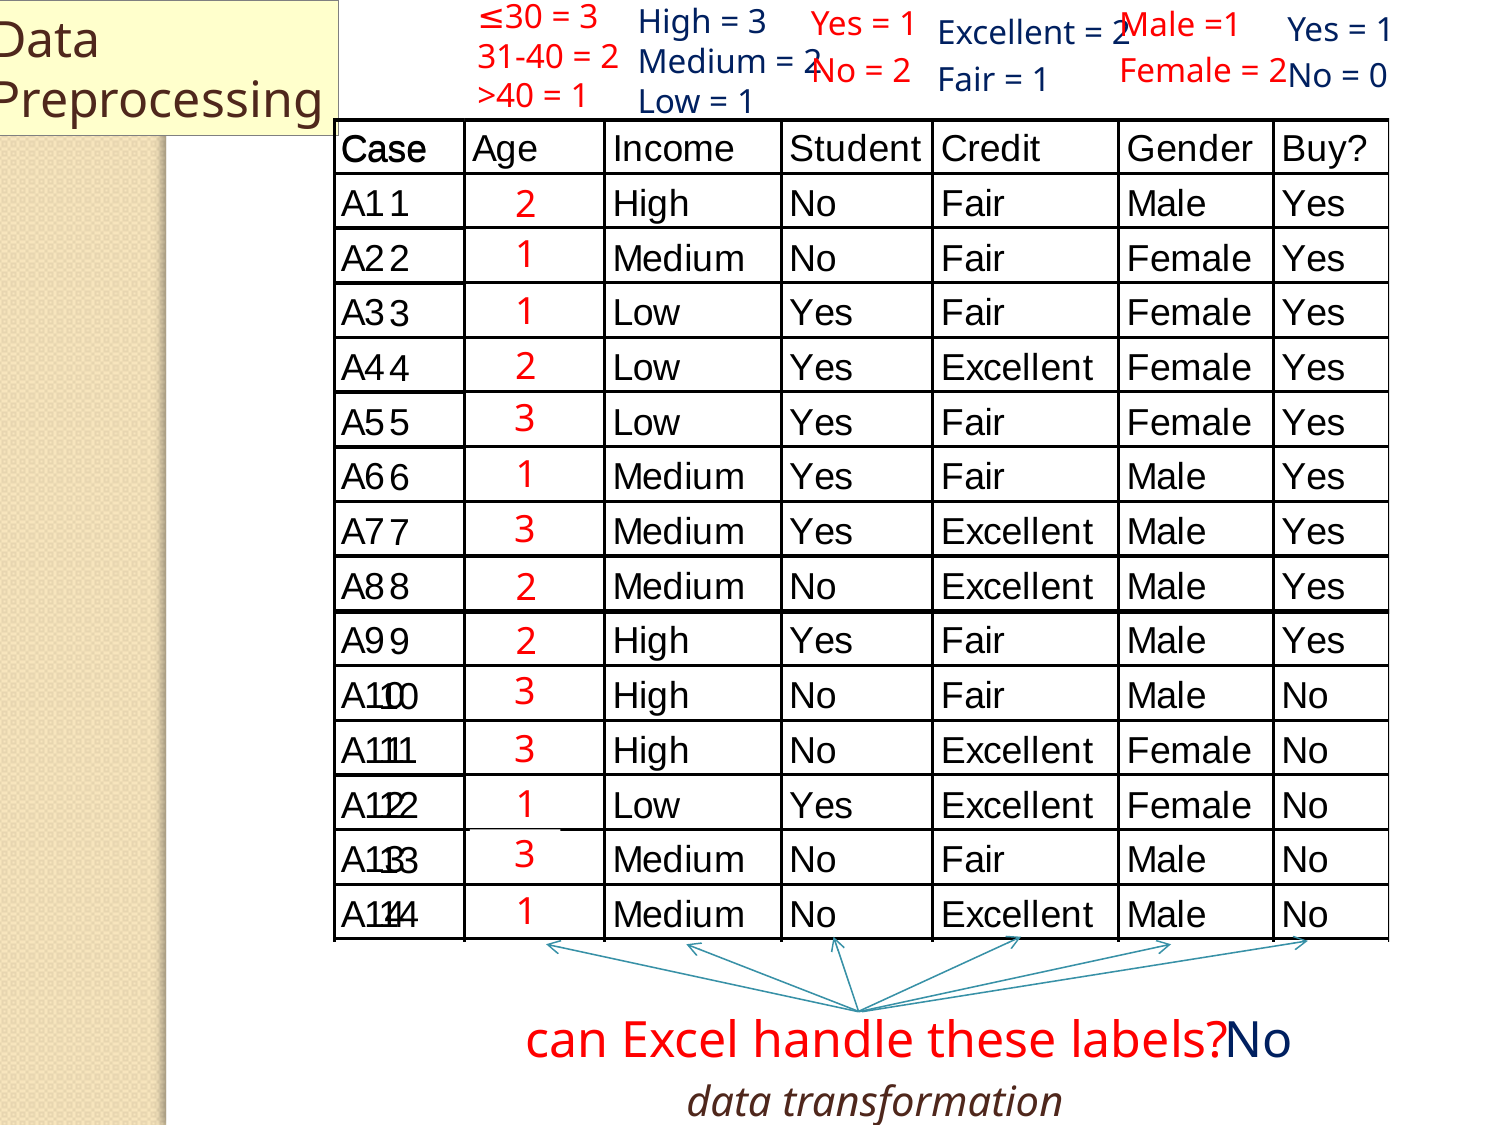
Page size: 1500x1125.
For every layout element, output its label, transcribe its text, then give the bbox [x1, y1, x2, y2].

text_box High = 3 Medium = 2 Low = 1 [637, 0, 888, 115]
text_box Male =1 Female = 2 [1029, 0, 1197, 97]
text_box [686, 944, 826, 1012]
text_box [545, 944, 682, 1012]
text_box Yes = 1 No = 0 [1197, 0, 1419, 102]
text_box data transformation [671, 1067, 1079, 1125]
text_box ≤30 = 3 31-40 = 2 >40 = 1 [462, 0, 637, 115]
text_box Yes = 1 No = 2 [721, 0, 942, 97]
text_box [861, 940, 1309, 1012]
text_box No [1210, 1022, 1308, 1075]
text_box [833, 936, 854, 1012]
text_box Excellent = 2 Fair = 1 [847, 3, 1146, 105]
picture [332, 118, 1391, 942]
text_box can Excel handle these labels? [510, 999, 1210, 1075]
text_box Data Preprocessing [0, 0, 339, 136]
